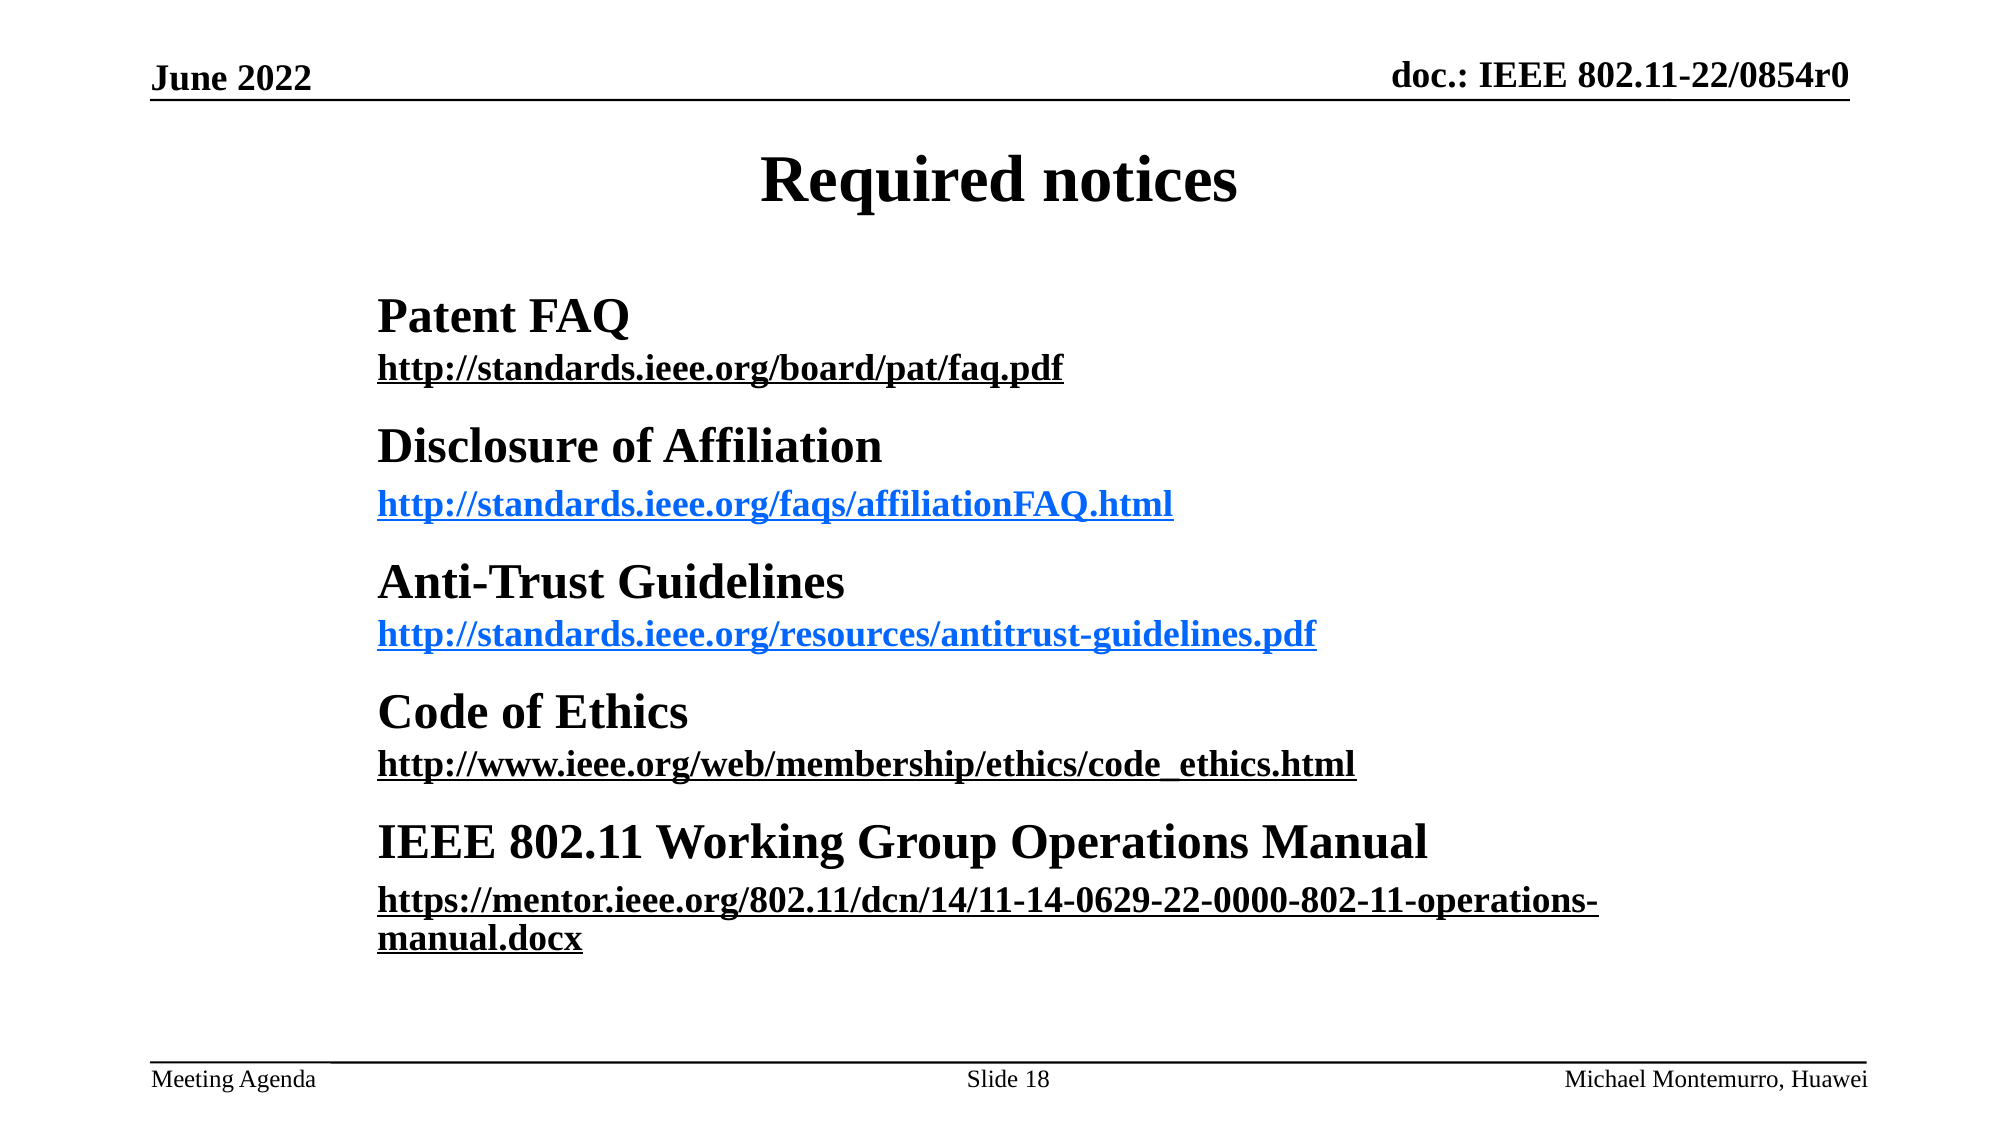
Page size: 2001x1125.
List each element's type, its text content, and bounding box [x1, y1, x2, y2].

footer Michael Montemurro, Huawei [1266, 1061, 1869, 1093]
text_box Required notices [362, 87, 1638, 263]
text_box Patent FAQ http://standards.ieee.org/board/pat/faq.pdf Disclosure of Affiliation http://standards.ieee.org/faqs/affiliationFAQ.html Anti-Trust Guidelines http://standards.ieee.org/resources/antitrust-guidelines.pdf Code of Ethics http://www.ieee.org/web/membership/ethics/code_ethics.html IEEE 802.11 Working Group Operations Manual https://mentor.ieee.org/802.11/dcn/14/11-14-0629-22-0000-802-11-operations-manual.docx [362, 275, 1638, 1050]
slide_number Slide 18 [964, 1061, 1053, 1093]
